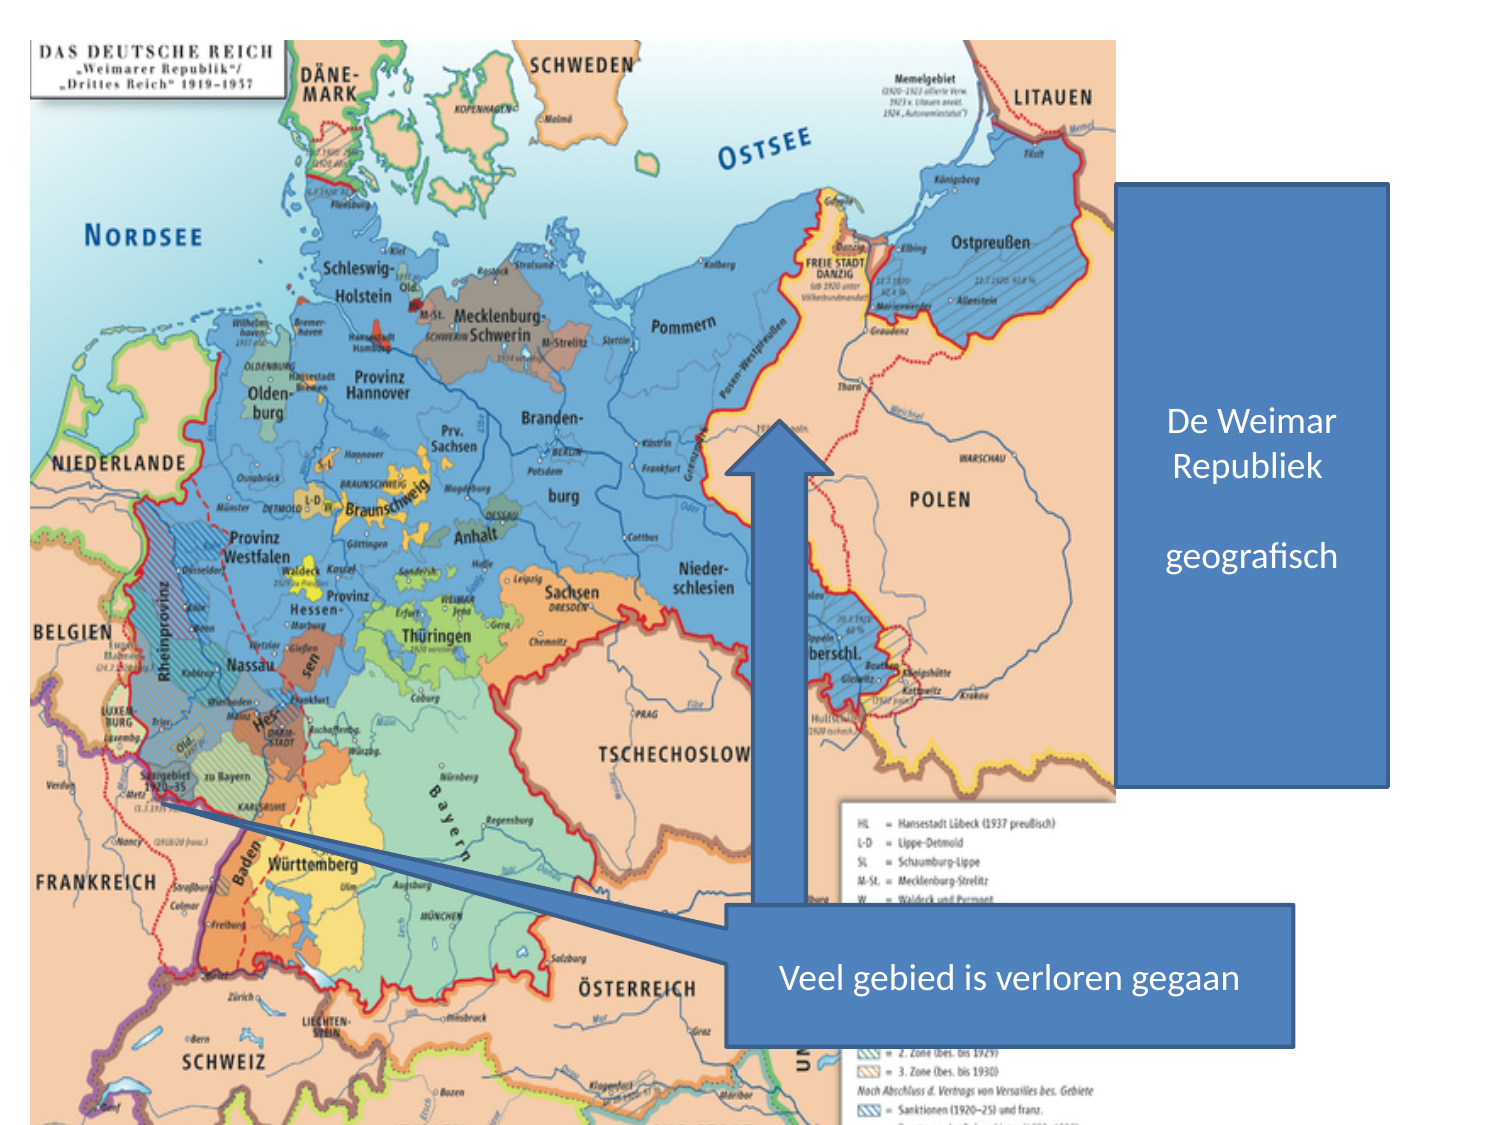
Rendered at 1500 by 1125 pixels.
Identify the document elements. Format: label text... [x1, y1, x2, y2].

text_box Veel gebied is verloren gegaan [1121, 902, 1296, 1049]
text_box De Weimar Republiek geografisch [1121, 182, 1390, 789]
picture [30, 40, 1116, 1125]
